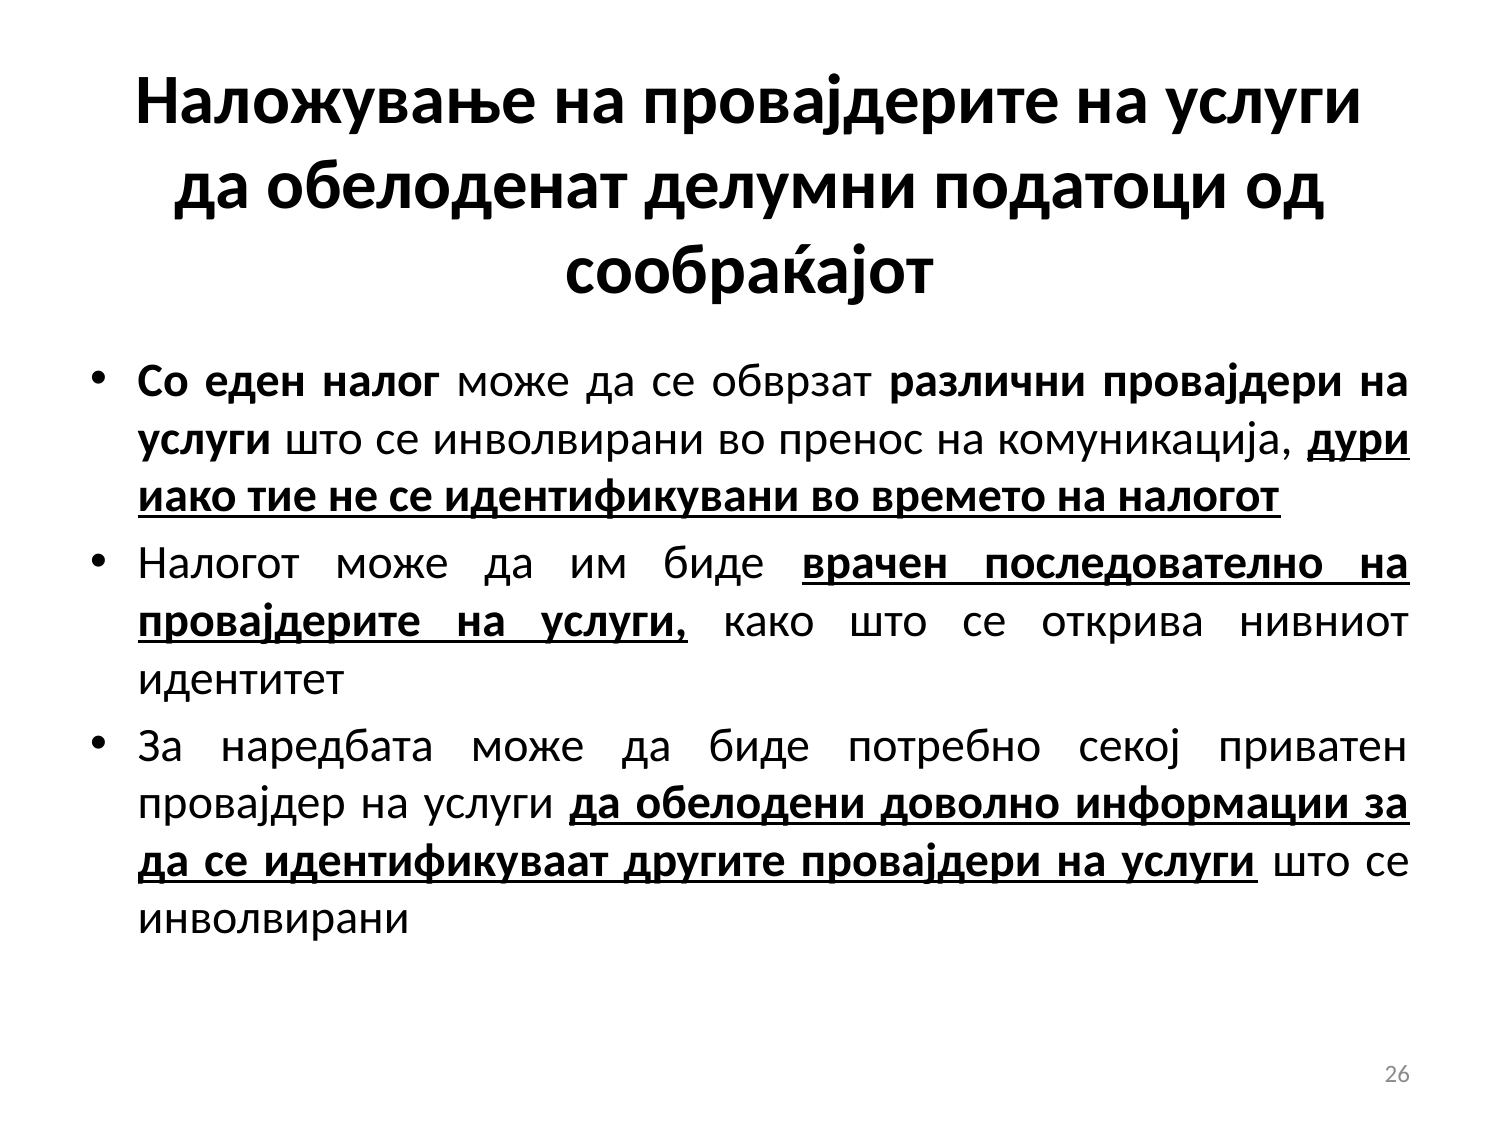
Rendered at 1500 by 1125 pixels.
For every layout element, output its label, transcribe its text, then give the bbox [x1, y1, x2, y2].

title Наложување на провајдерите на услуги да обелоденат делумни податоци од сообраќајот [75, 45, 1425, 233]
slide_number 26 [1074, 1042, 1425, 1103]
list Со еден налог може да се обврзат различни провајдери на услуги што се инволвирани во пренос на комуникација, дури иако тие не се идентификувани во времето на налогот Налогот може да им биде врачен последователно на провајдерите на услуги, како што се открива нивниот идентитет За наредбата може да биде потребно секој приватен провајдер на услуги да обелодени доволно информации за да се идентификуваат другите провајдери на услуги што се инволвирани [75, 341, 1425, 1005]
